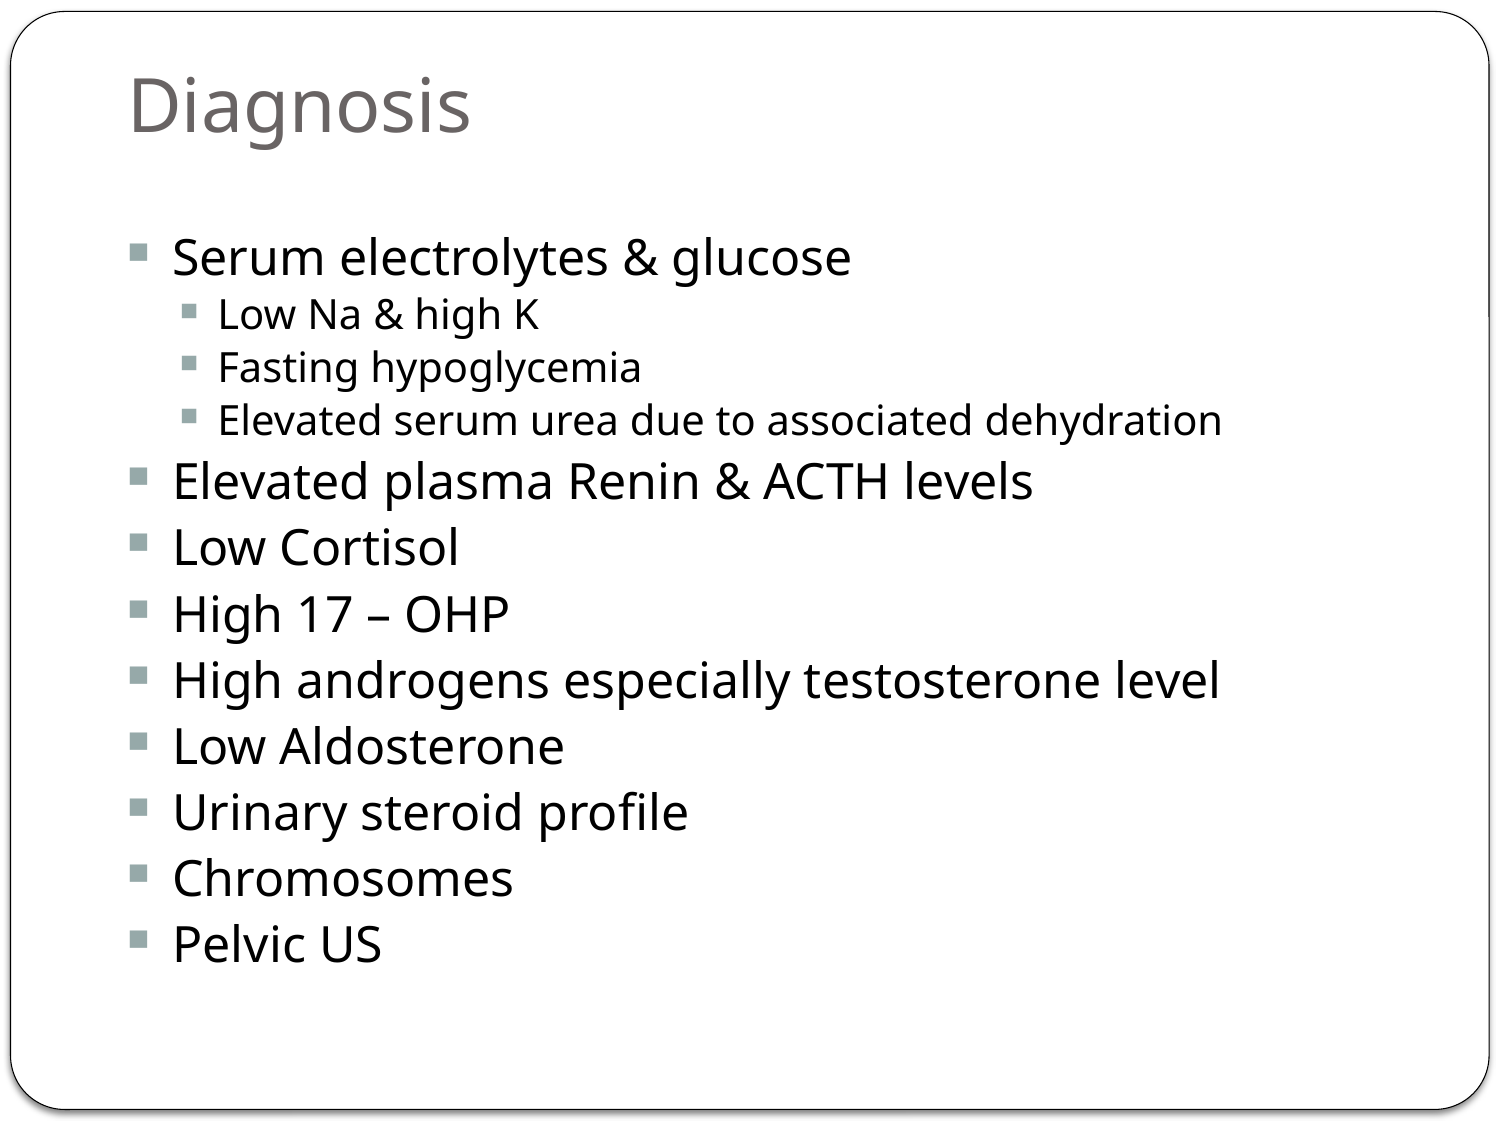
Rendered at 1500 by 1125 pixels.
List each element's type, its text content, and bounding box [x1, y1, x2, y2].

list Serum electrolytes & glucose Low Na & high K Fasting hypoglycemia Elevated serum urea due to associated dehydration Elevated plasma Renin & ACTH levels Low Cortisol High 17 – OHP High androgens especially testosterone level Low Aldosterone Urinary steroid profile Chromosomes Pelvic US [112, 224, 1375, 1000]
title Diagnosis [112, 50, 1388, 163]
